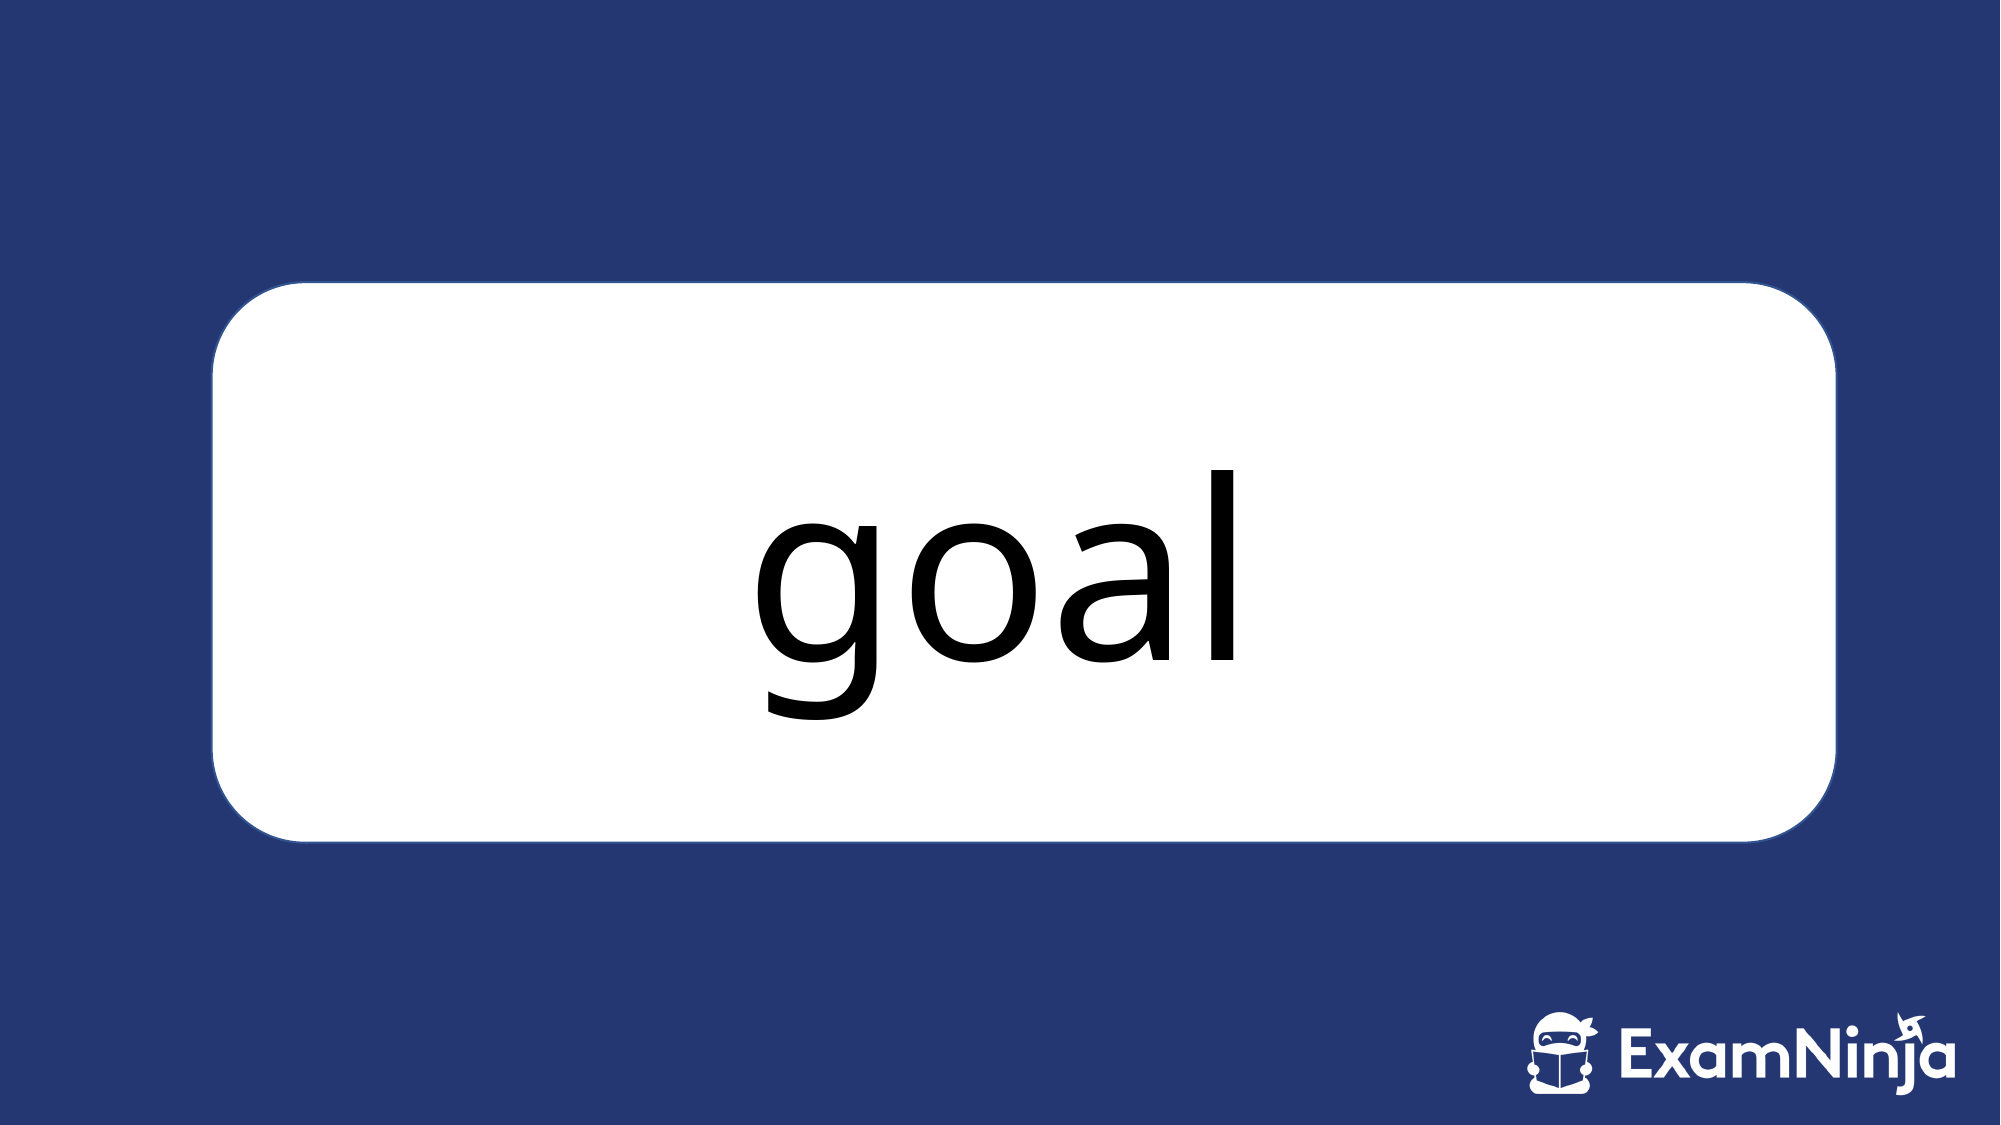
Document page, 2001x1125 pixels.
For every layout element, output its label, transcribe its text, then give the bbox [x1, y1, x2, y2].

text_box [210, 281, 1838, 403]
picture [1501, 1003, 1979, 1102]
text_box goal [143, 403, 1857, 719]
text_box [210, 719, 1838, 844]
